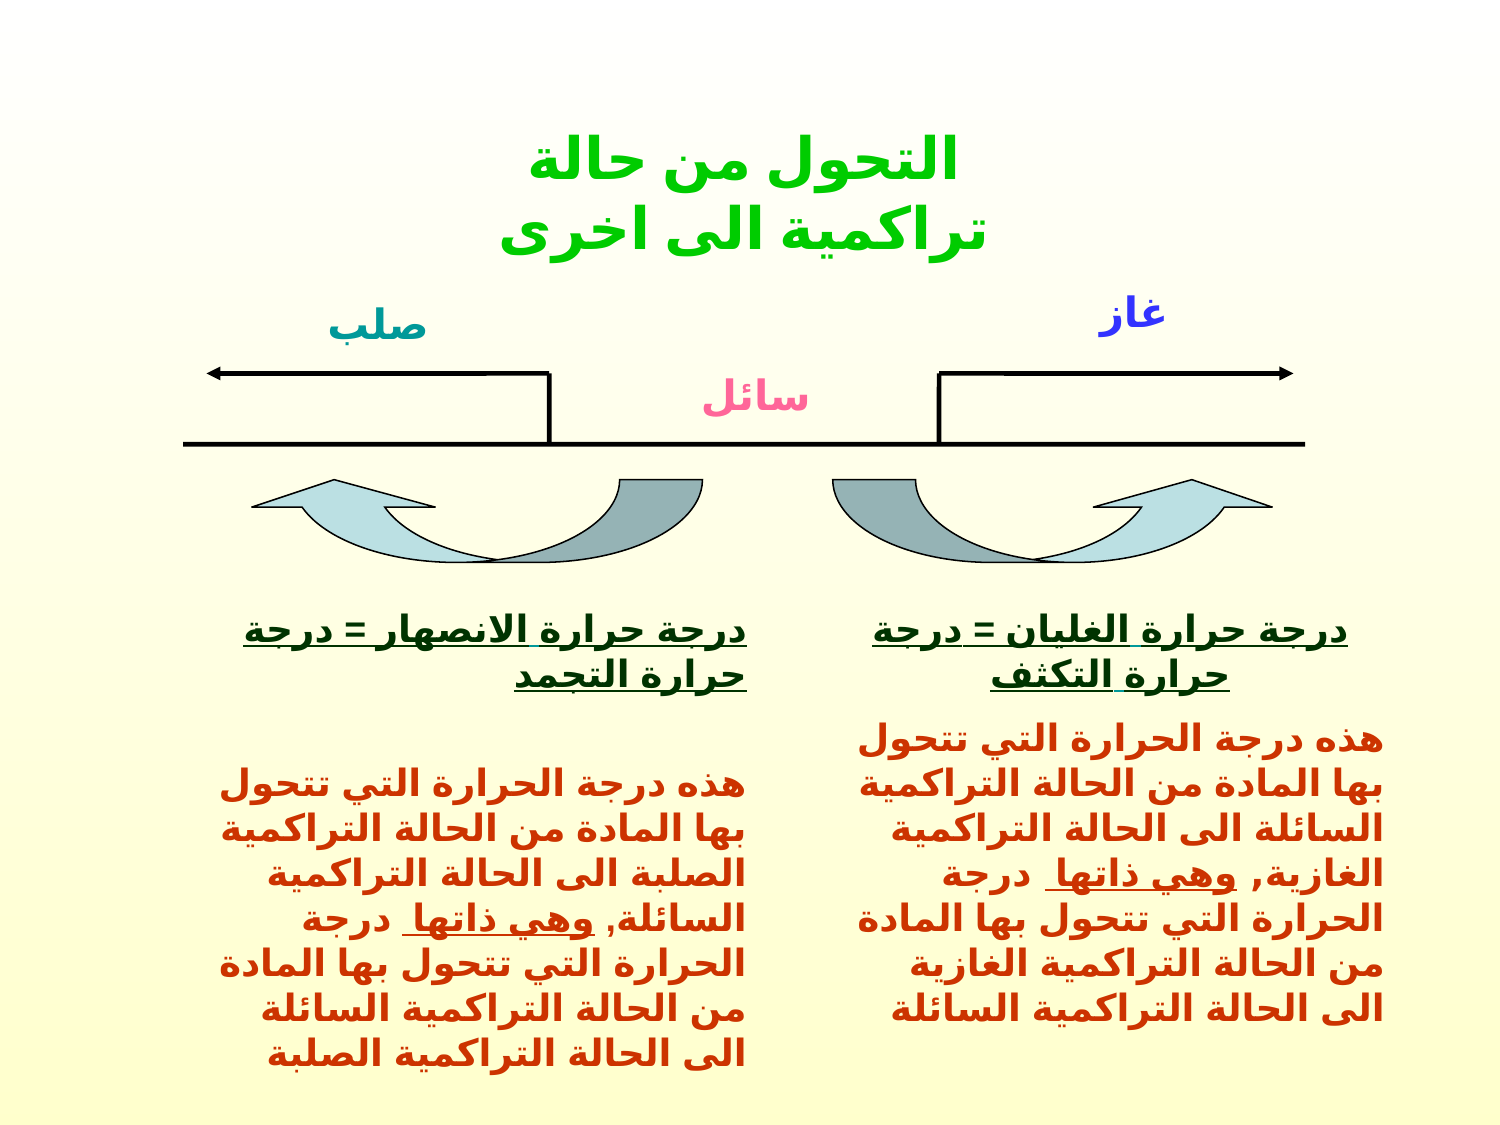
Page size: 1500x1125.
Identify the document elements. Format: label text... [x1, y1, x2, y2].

text_box [251, 479, 703, 563]
text_box [939, 367, 1294, 380]
text_box درجة حرارة الغليان = درجة حرارة التكثف هذه درجة الحرارة التي تتحول بها المادة من الحالة التراكمية السائلة الى الحالة التراكمية الغازية, وهي ذاتها درجة الحرارة التي تتحول بها المادة من الحالة التراكمية الغازية الى الحالة التراكمية السائلة [820, 597, 1400, 1037]
text_box التحول من حالة تراكمية الى اخرى [407, 113, 1081, 269]
text_box سائل [667, 361, 845, 427]
text_box صلب [277, 290, 479, 356]
text_box درجة حرارة الانصهار = درجة حرارة التجمد هذه درجة الحرارة التي تتحول بها المادة من الحالة التراكمية الصلبة الى الحالة التراكمية السائلة, وهي ذاتها درجة الحرارة التي تتحول بها المادة من الحالة التراكمية السائلة الى الحالة التراكمية الصلبة [171, 597, 762, 1125]
text_box [832, 479, 1273, 563]
text_box [206, 367, 550, 380]
text_box غاز [1009, 278, 1258, 344]
